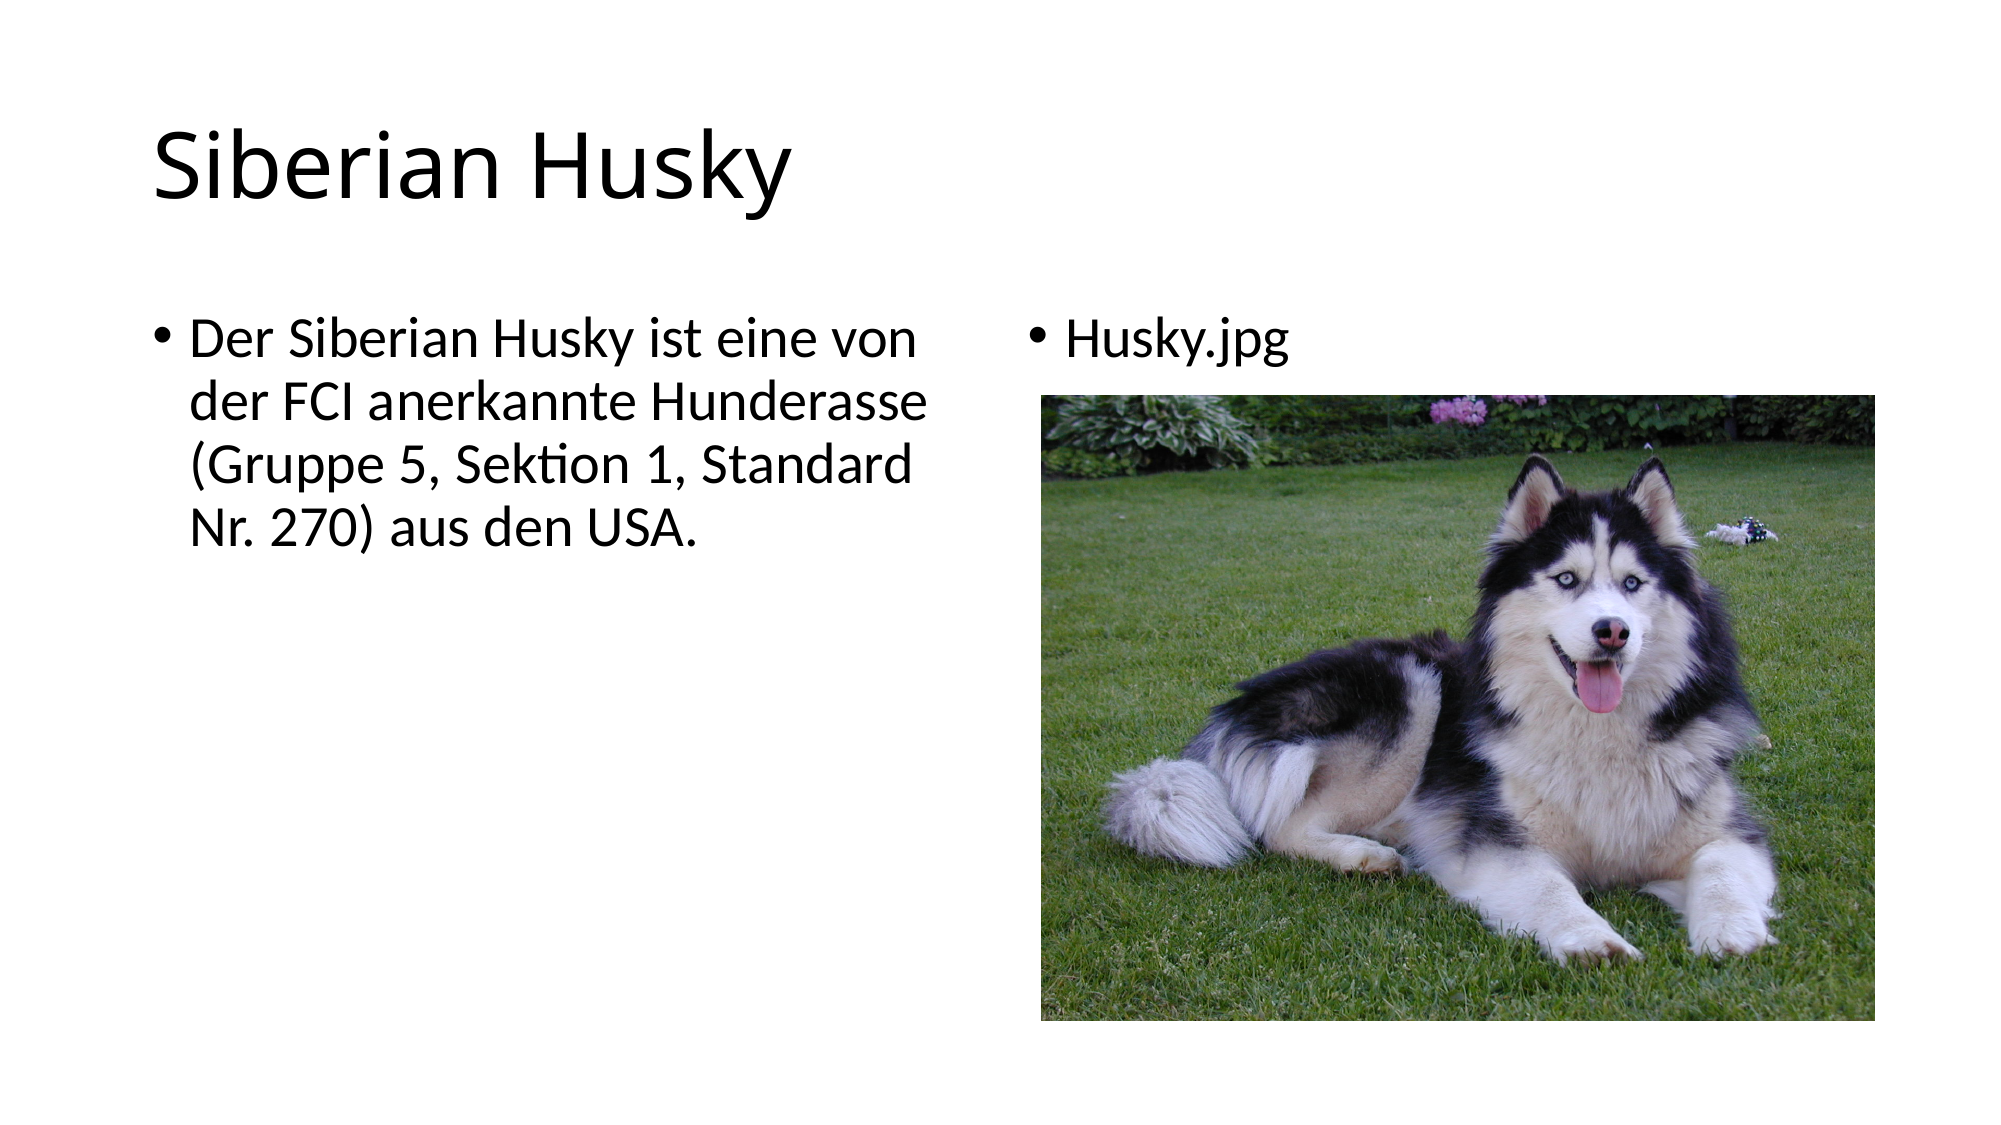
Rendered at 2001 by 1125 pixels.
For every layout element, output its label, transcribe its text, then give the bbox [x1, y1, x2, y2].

title Siberian Husky [137, 59, 1863, 278]
picture [1041, 395, 1875, 1021]
list Der Siberian Husky ist eine von der FCI anerkannte Hunderasse (Gruppe 5, Sektion 1, Standard Nr. 270) aus den USA. [137, 299, 988, 1014]
list Husky.jpg [1012, 299, 1863, 1014]
